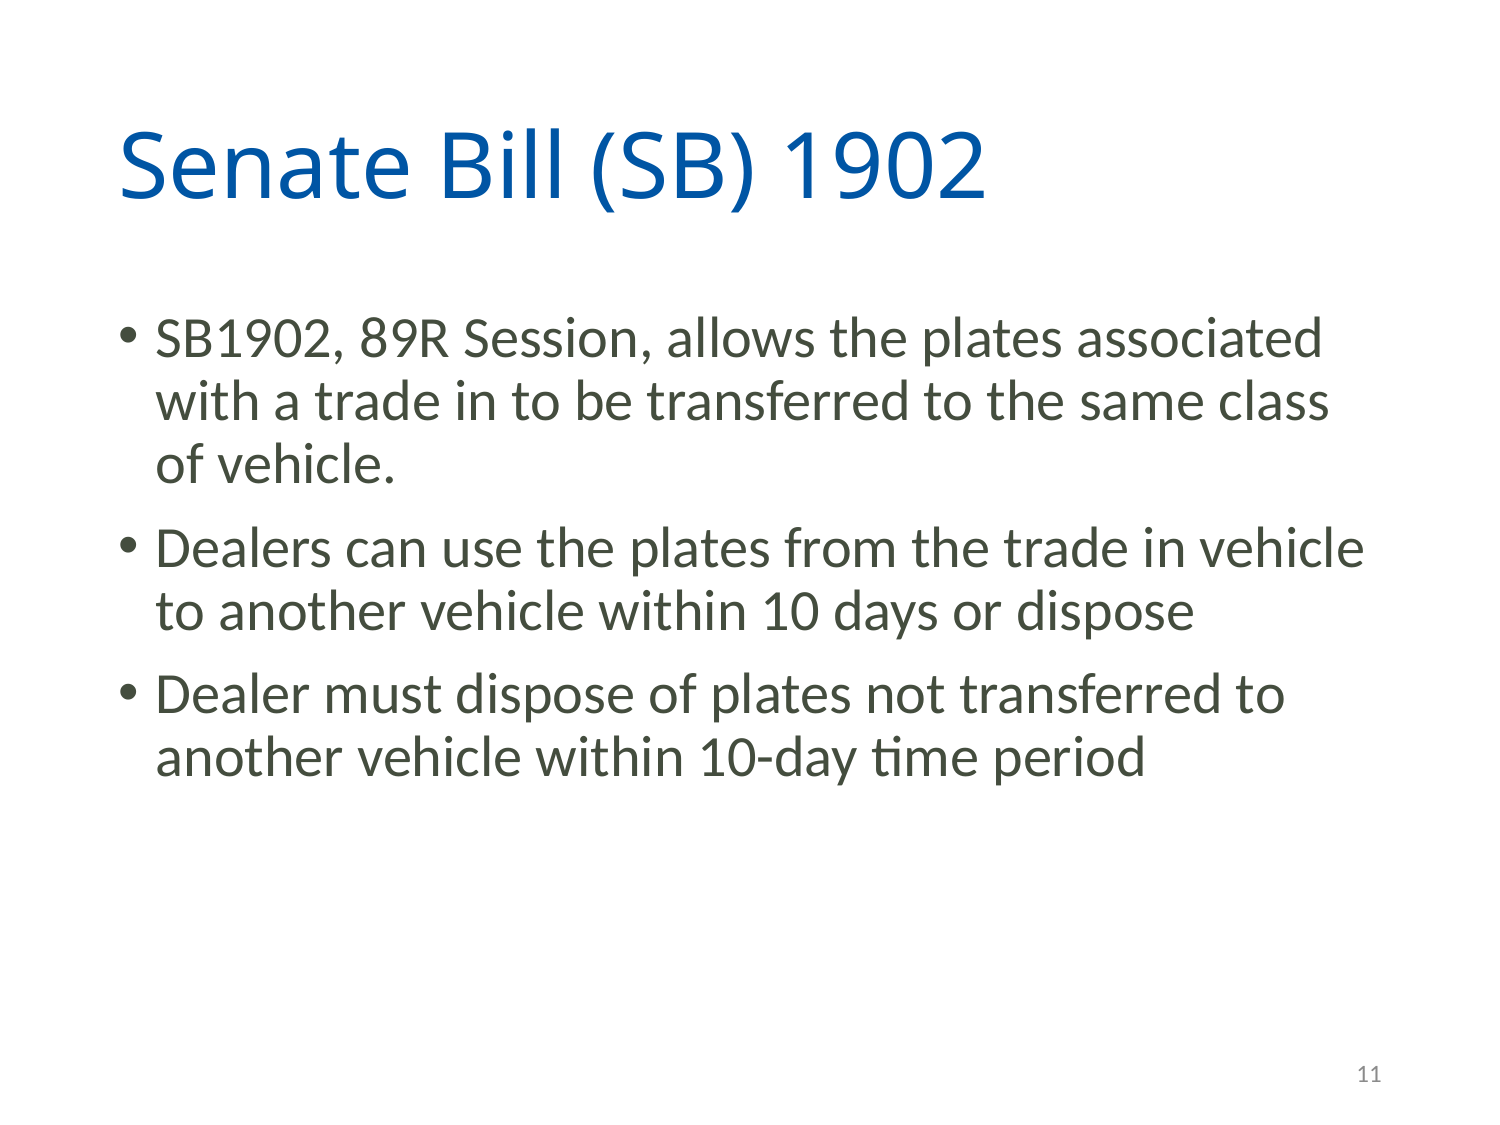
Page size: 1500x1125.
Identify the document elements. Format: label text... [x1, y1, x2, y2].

slide_number 11 [1059, 1042, 1397, 1103]
title Senate Bill (SB) 1902 [103, 59, 1397, 278]
list SB1902, 89R Session, allows the plates associated with a trade in to be transferred to the same class of vehicle. Dealers can use the plates from the trade in vehicle to another vehicle within 10 days or dispose Dealer must dispose of plates not transferred to another vehicle within 10-day time period [103, 299, 1397, 1014]
